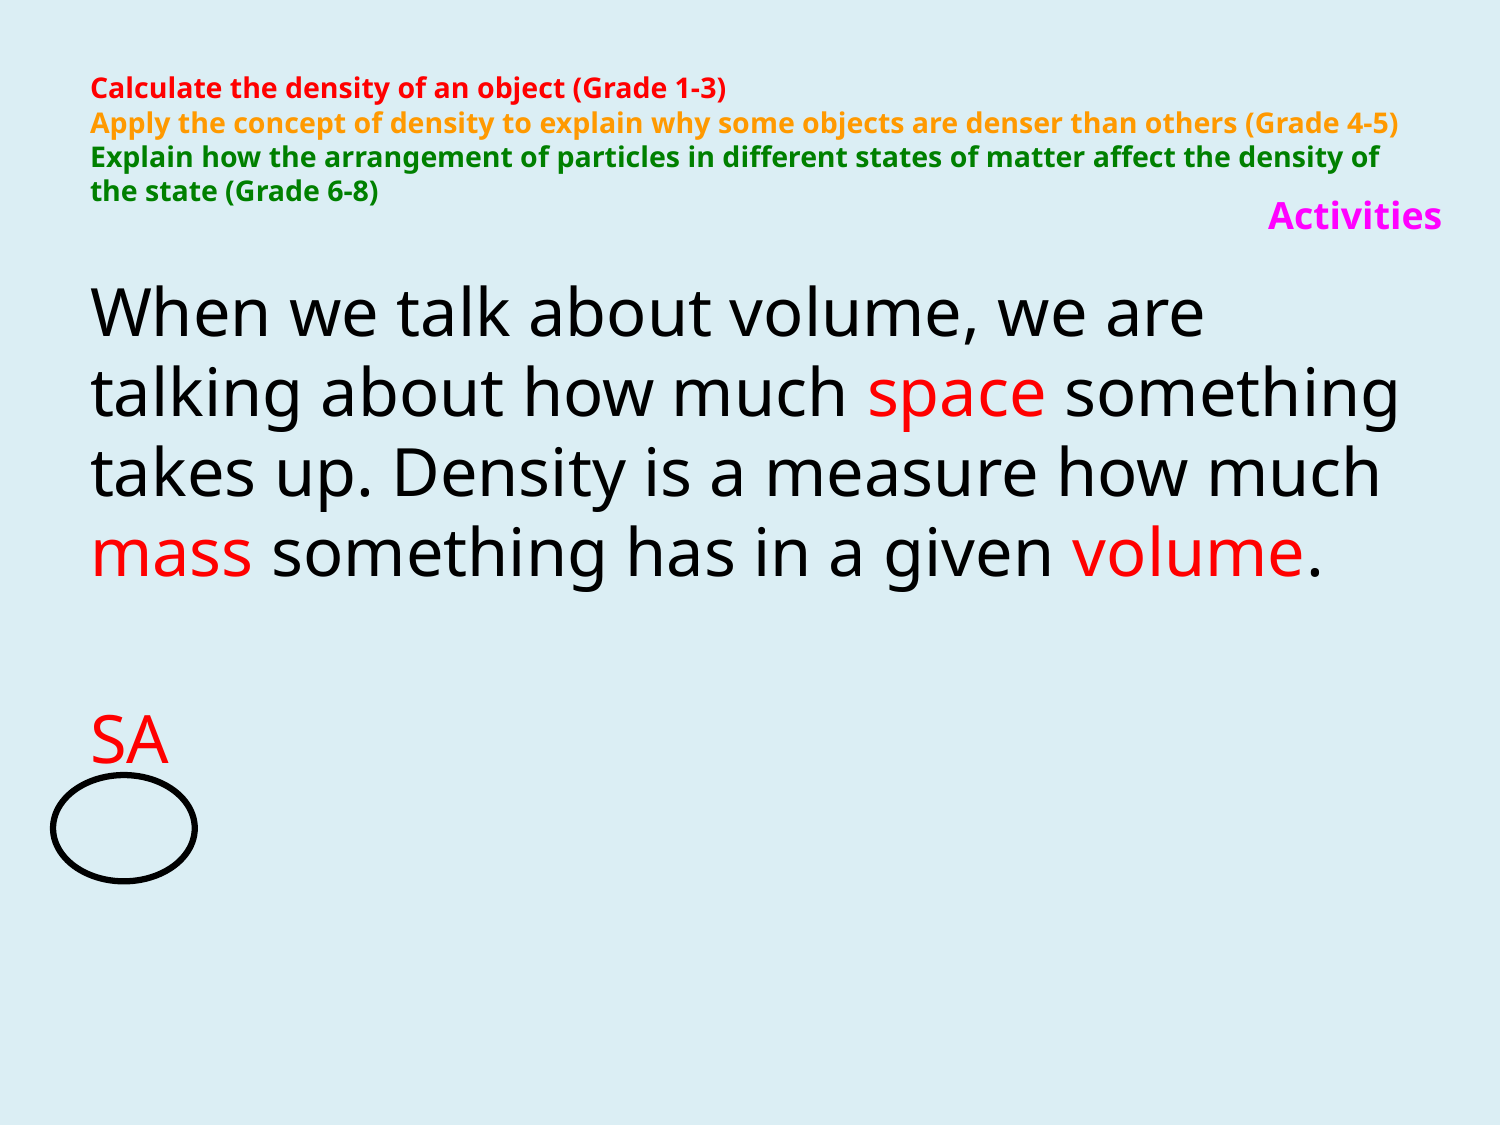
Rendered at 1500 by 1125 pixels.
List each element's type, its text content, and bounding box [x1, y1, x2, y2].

title Calculate the density of an object (Grade 1-3) Apply the concept of density to explain why some objects are denser than others (Grade 4-5) Explain how the arrangement of particles in different states of matter affect the density of the state (Grade 6-8) [75, 45, 1425, 233]
list When we talk about volume, we are talking about how much space something takes up. Density is a measure how much mass something has in a given volume. SA [75, 262, 1425, 1005]
text_box Activities [1253, 184, 1458, 245]
text_box [50, 772, 197, 884]
